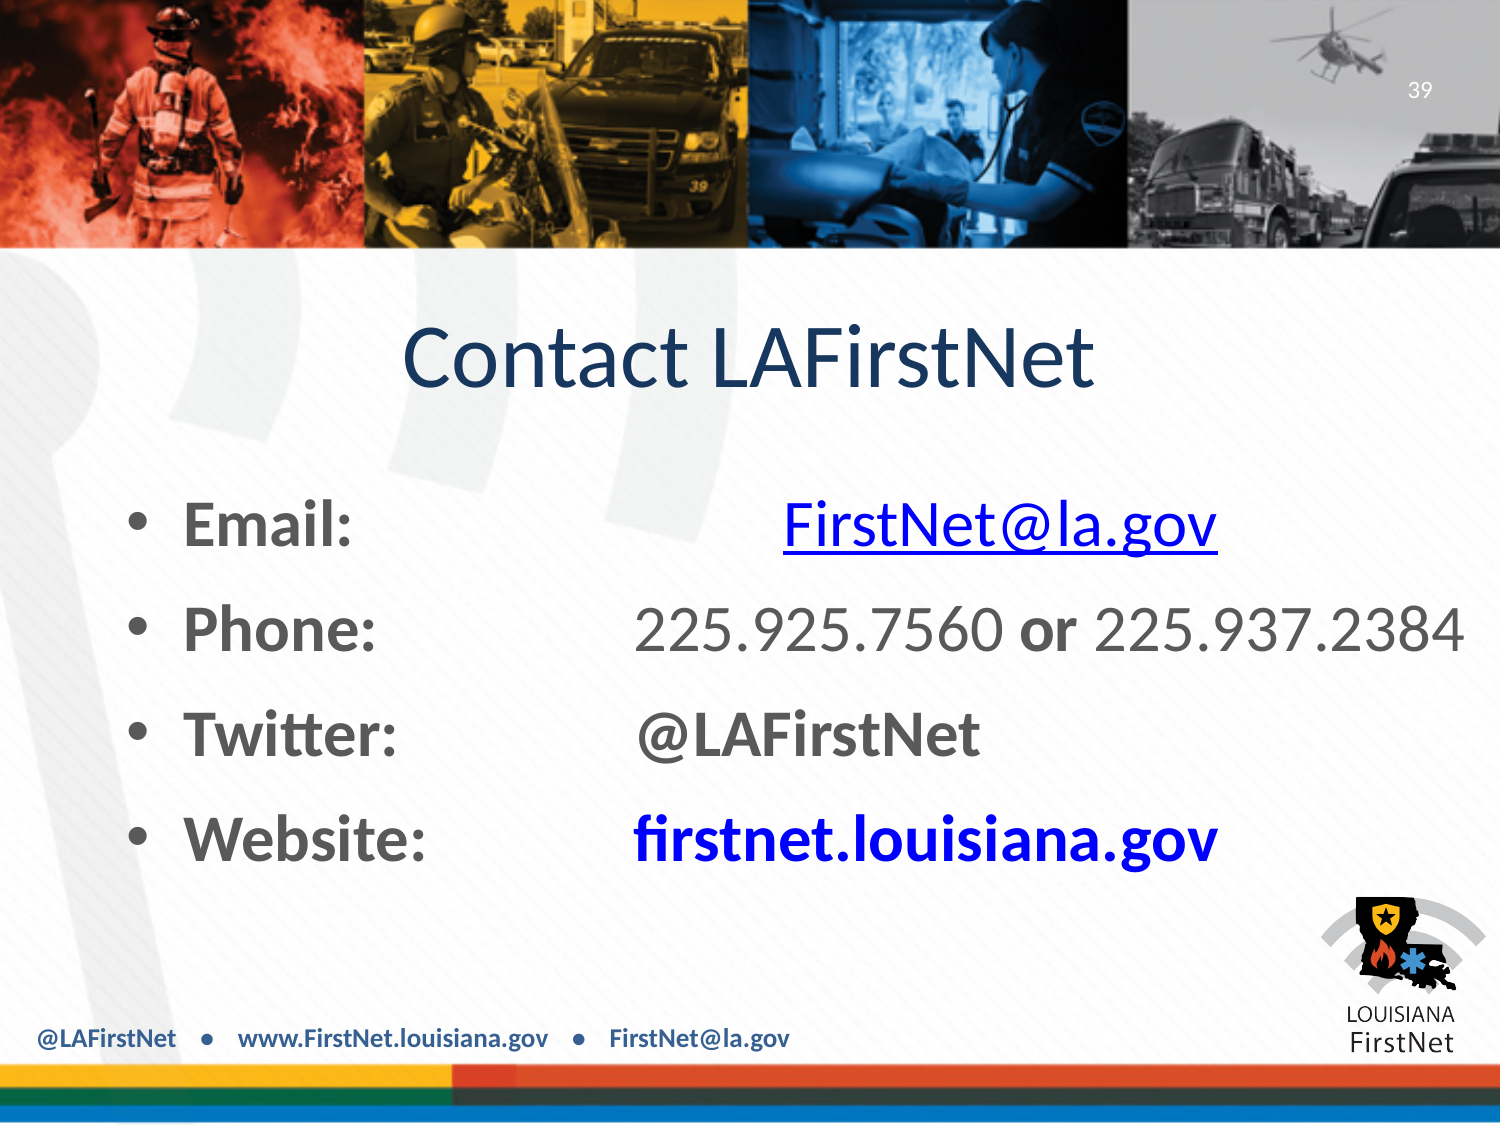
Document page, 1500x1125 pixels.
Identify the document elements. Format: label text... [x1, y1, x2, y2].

list Email: FirstNet@la.gov Phone: 225.925.7560 or 225.937.2384 Twitter: @LAFirstNet Website: firstnet.louisiana.gov [75, 472, 1500, 981]
title Contact LAFirstNet [75, 276, 1425, 425]
picture [0, 0, 1500, 1125]
slide_number 39 [1127, 31, 1448, 147]
